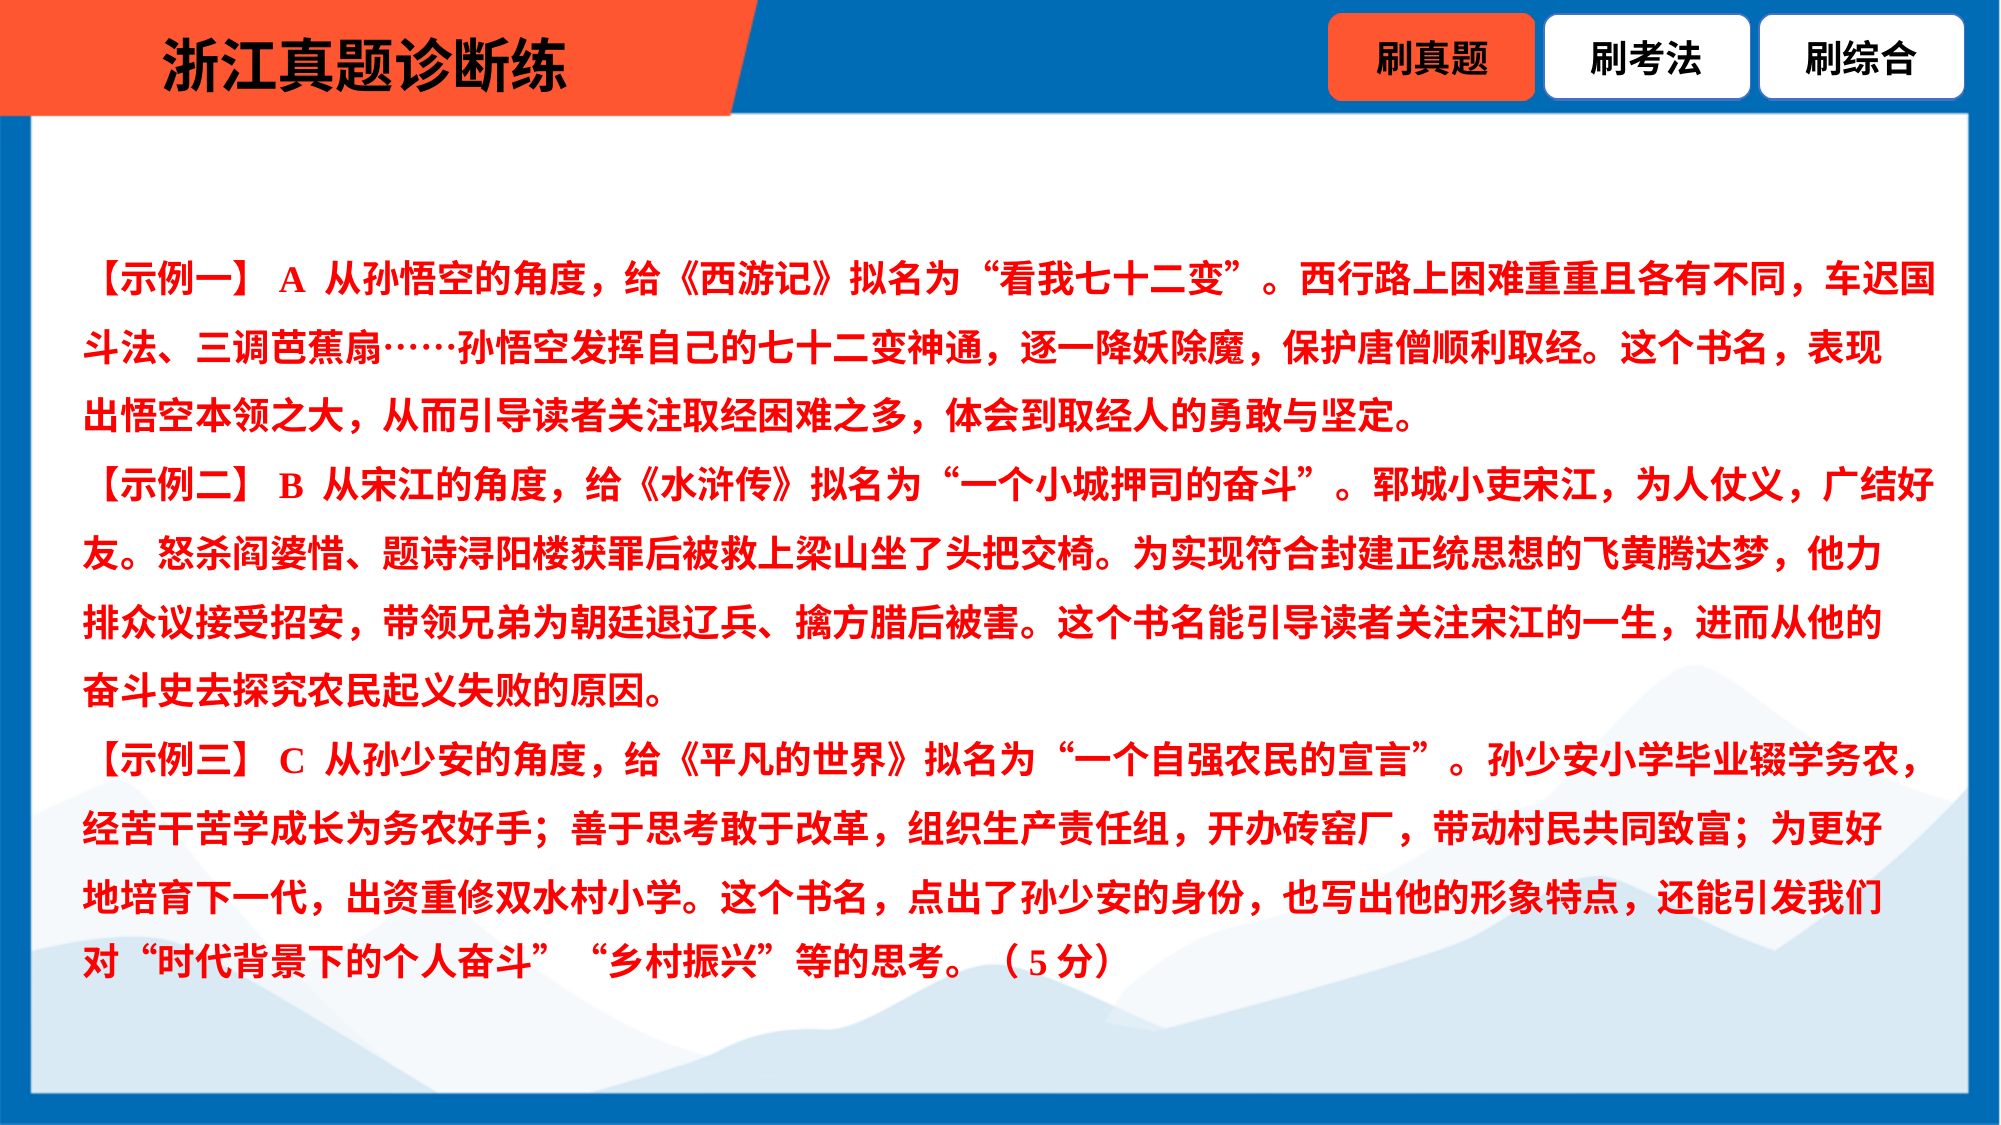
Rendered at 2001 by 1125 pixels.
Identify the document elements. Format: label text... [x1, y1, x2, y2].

text_box 【示例一】A 从孙悟空的角度，给《西游记》拟名为“看我七十二变”。西行路上困难重重且各有不同，车迟国 斗法、三调芭蕉扇……孙悟空发挥自己的七十二变神通，逐一降妖除魔，保护唐僧顺利取经。这个书名，表现 出悟空本领之大，从而引导读者关注取经困难之多，体会到取经人的勇敢与坚定。 【示例二】B 从宋江的角度，给《水浒传》拟名为“一个小城押司的奋斗”。郓城小吏宋江，为人仗义，广结好 友。怒杀阎婆惜、题诗浔阳楼获罪后被救上梁山坐了头把交椅。为实现符合封建正统思想的飞黄腾达梦，他力 排众议接受招安，带领兄弟为朝廷退辽兵、擒方腊后被害。这个书名能引导读者关注宋江的一生，进而从他的 奋斗史去探究农民起义失败的原因。 【示例三】C 从孙少安的角度，给《平凡的世界》拟名为“一个自强农民的宣言”。孙少安小学毕业辍学务农， 经苦干苦学成长为务农好手；善于思考敢于改革，组织生产责任组，开办砖窑厂，带动村民共同致富；为更好 地培育下一代，出资重修双水村小学。这个书名，点出了孙少安的身份，也写出他的形象特点，还能引发我们 对“时代背景下的个人奋斗”“乡村振兴”等的思考。（5分） [82, 231, 1917, 977]
picture [0, 0, 2000, 1125]
